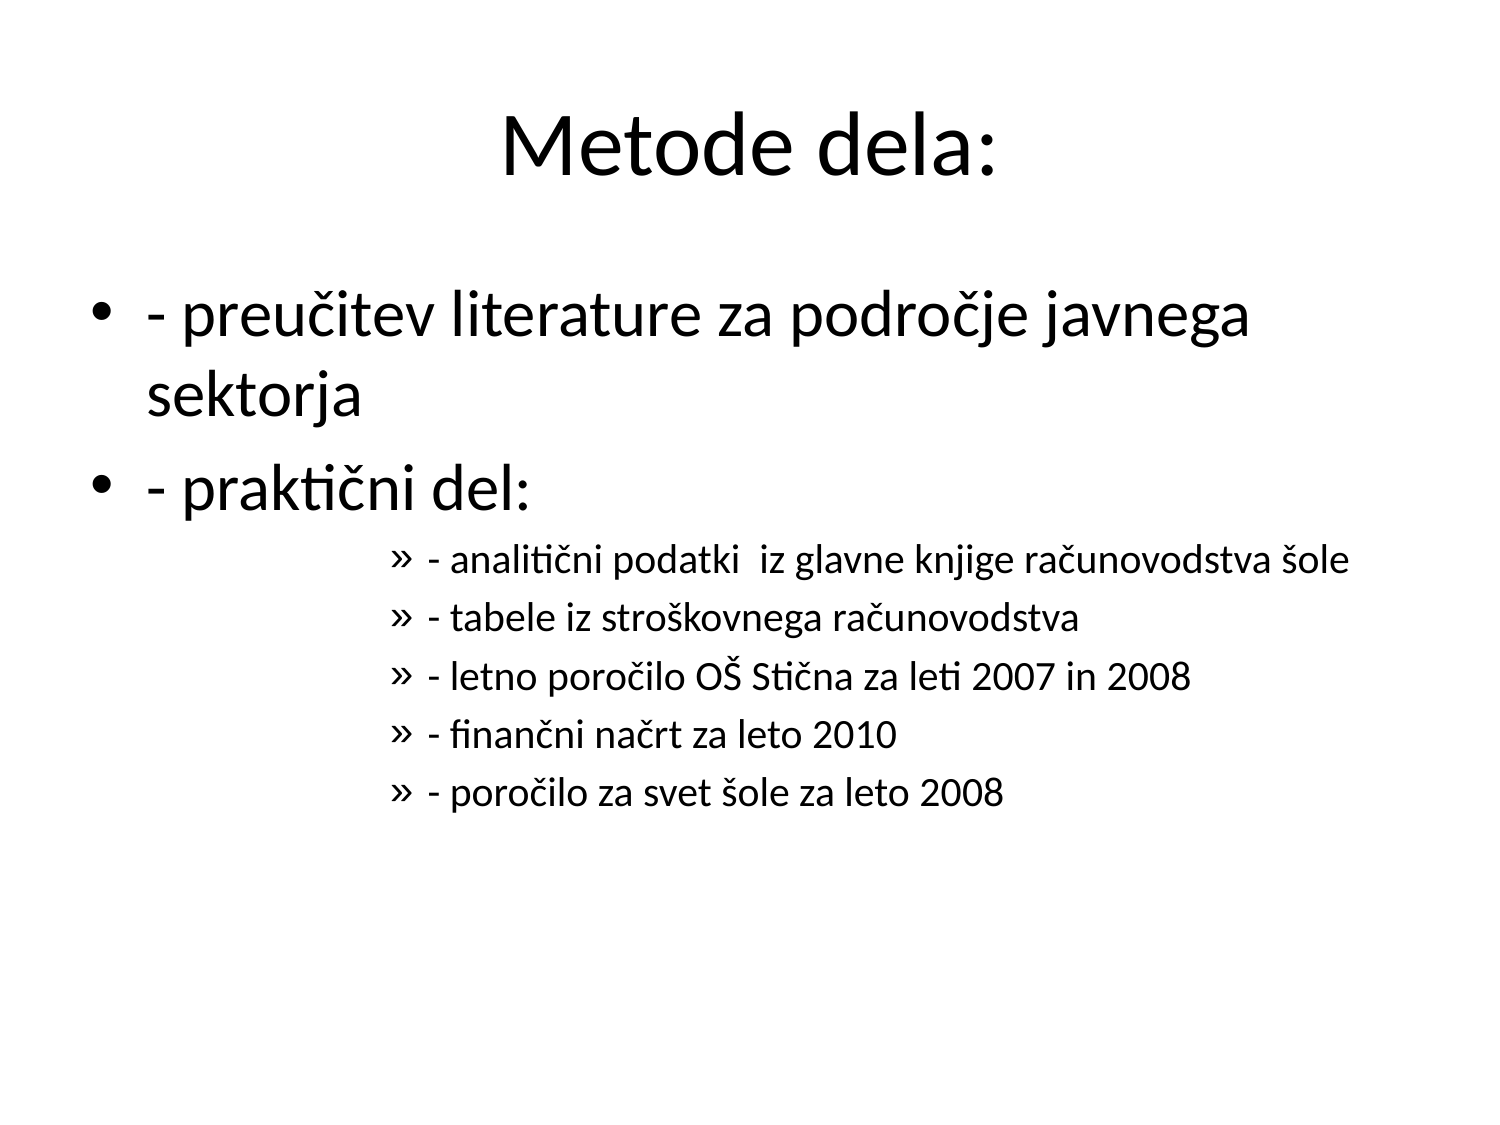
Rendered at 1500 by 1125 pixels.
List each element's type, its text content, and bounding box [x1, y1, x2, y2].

list - preučitev literature za področje javnega sektorja - praktični del: - analitični podatki iz glavne knjige računovodstva šole - tabele iz stroškovnega računovodstva - letno poročilo OŠ Stična za leti 2007 in 2008 - finančni načrt za leto 2010 - poročilo za svet šole za leto 2008 [75, 262, 1425, 1005]
title Metode dela: [75, 45, 1425, 233]
